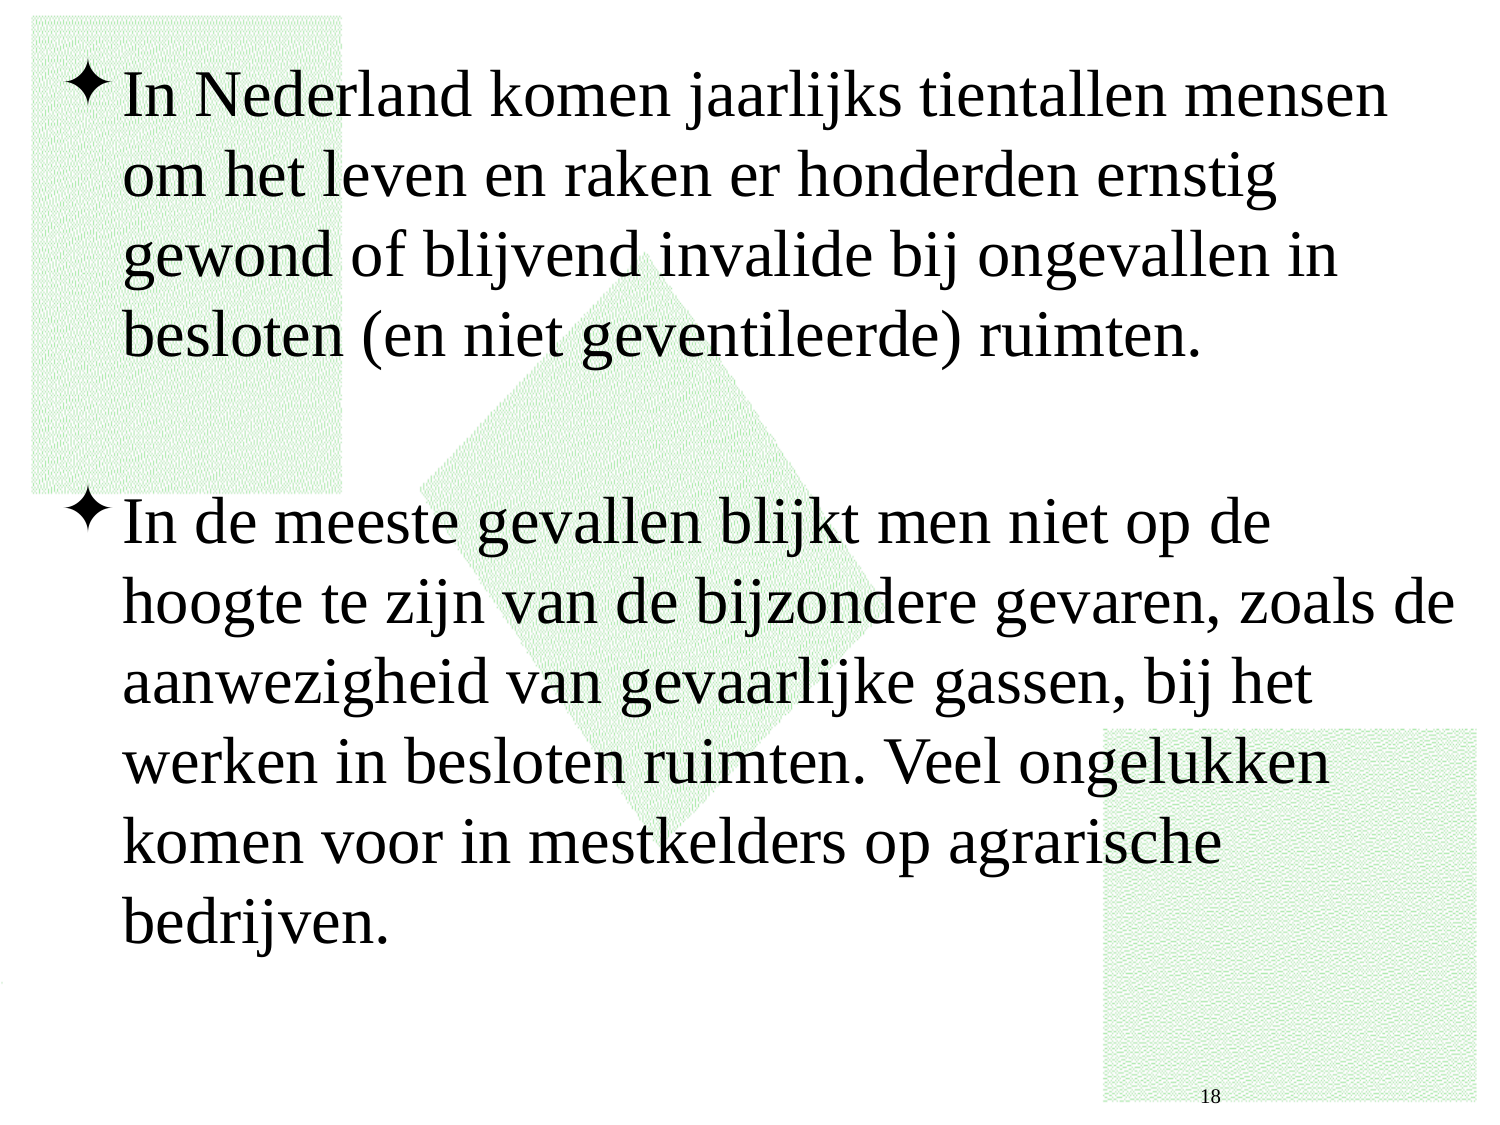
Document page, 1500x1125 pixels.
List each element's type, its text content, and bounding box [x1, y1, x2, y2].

slide_number 18 [1074, 1024, 1388, 1101]
picture [0, 0, 1500, 1125]
list In Nederland komen jaarlijks tientallen mensen om het leven en raken er honderden ernstig gewond of blijvend invalide bij ongevallen in besloten (en niet geventileerde) ruimten. In de meeste gevallen blijkt men niet op de hoogte te zijn van de bijzondere gevaren, zoals de aanwezigheid van gevaarlijke gassen, bij het werken in besloten ruimten. Veel ongelukken komen voor in mestkelders op agrarische bedrijven. [29, 42, 1483, 1004]
